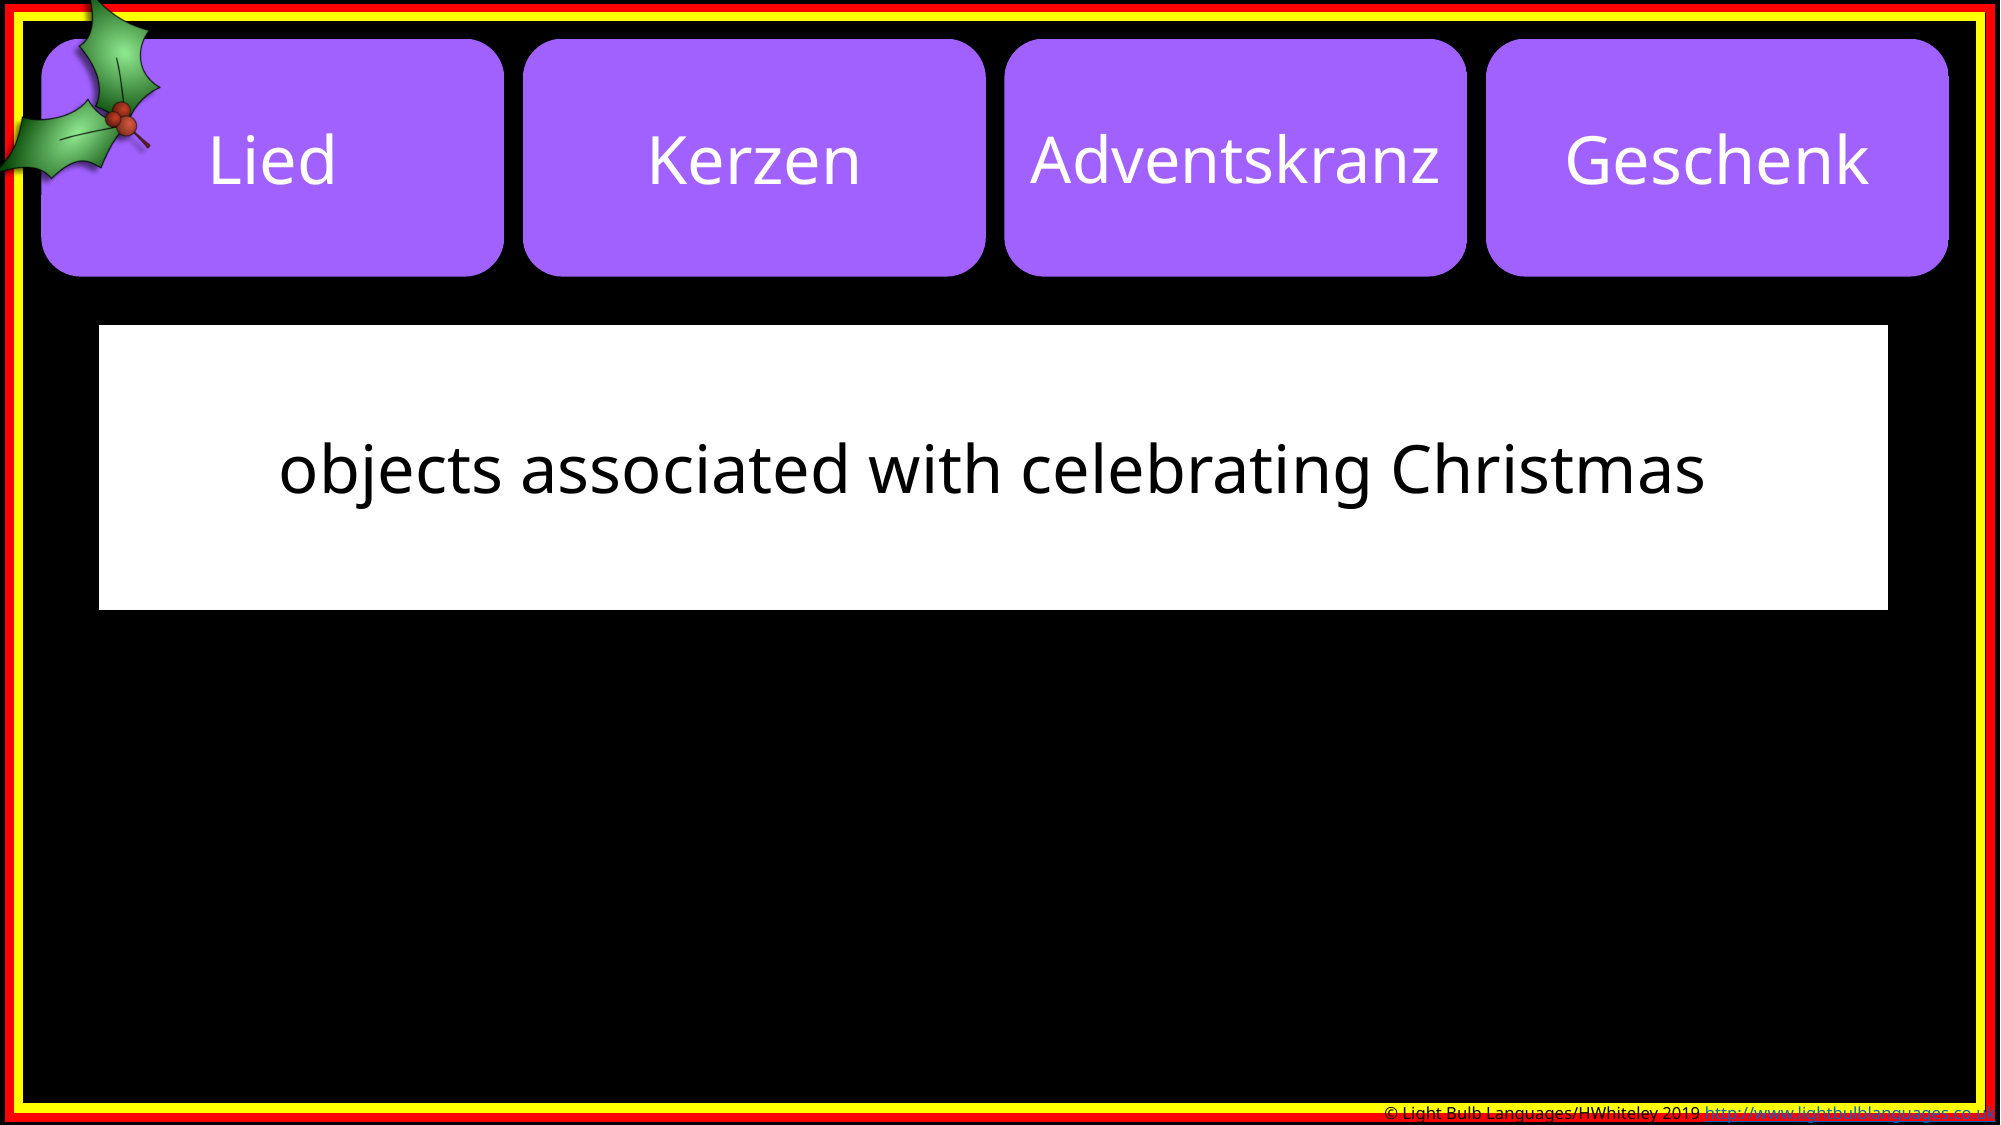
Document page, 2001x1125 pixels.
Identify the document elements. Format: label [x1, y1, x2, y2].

text_box [0, 0, 2000, 1125]
